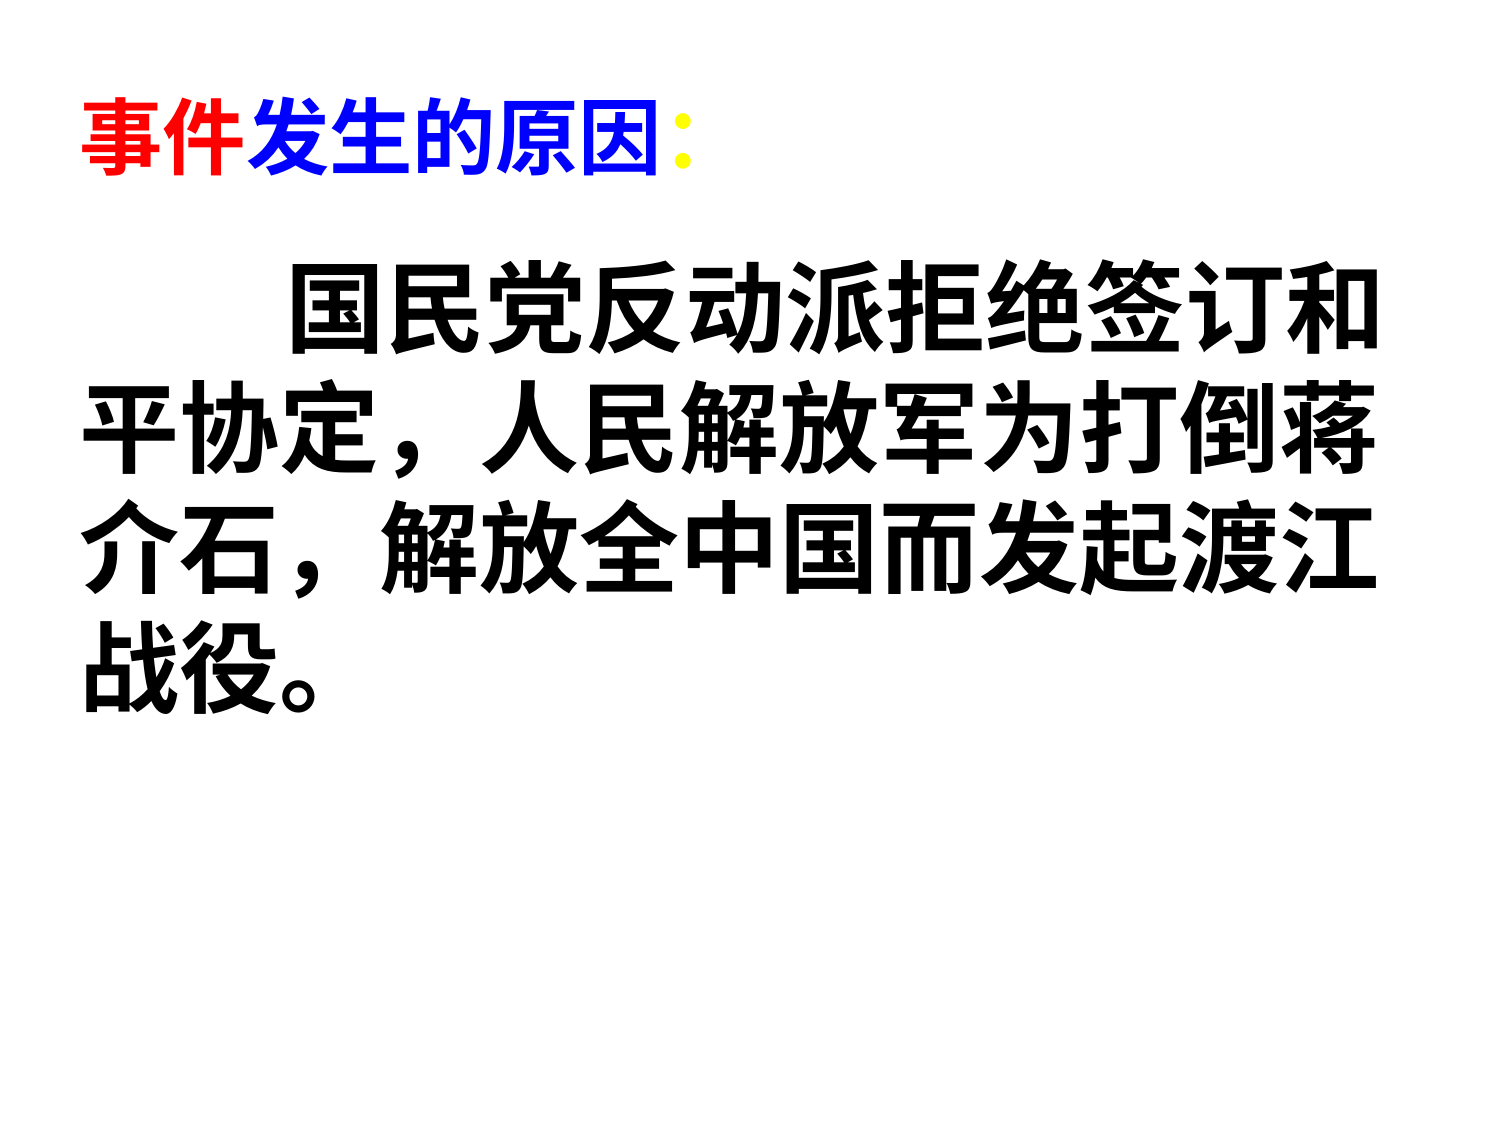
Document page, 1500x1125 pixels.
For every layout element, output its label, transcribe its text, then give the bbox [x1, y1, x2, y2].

text_box 事件发生的原因： 国民党反动派拒绝签订和平协定，人民解放军为打倒蒋介石，解放全中国而发起渡江战役。 [64, 78, 1443, 733]
